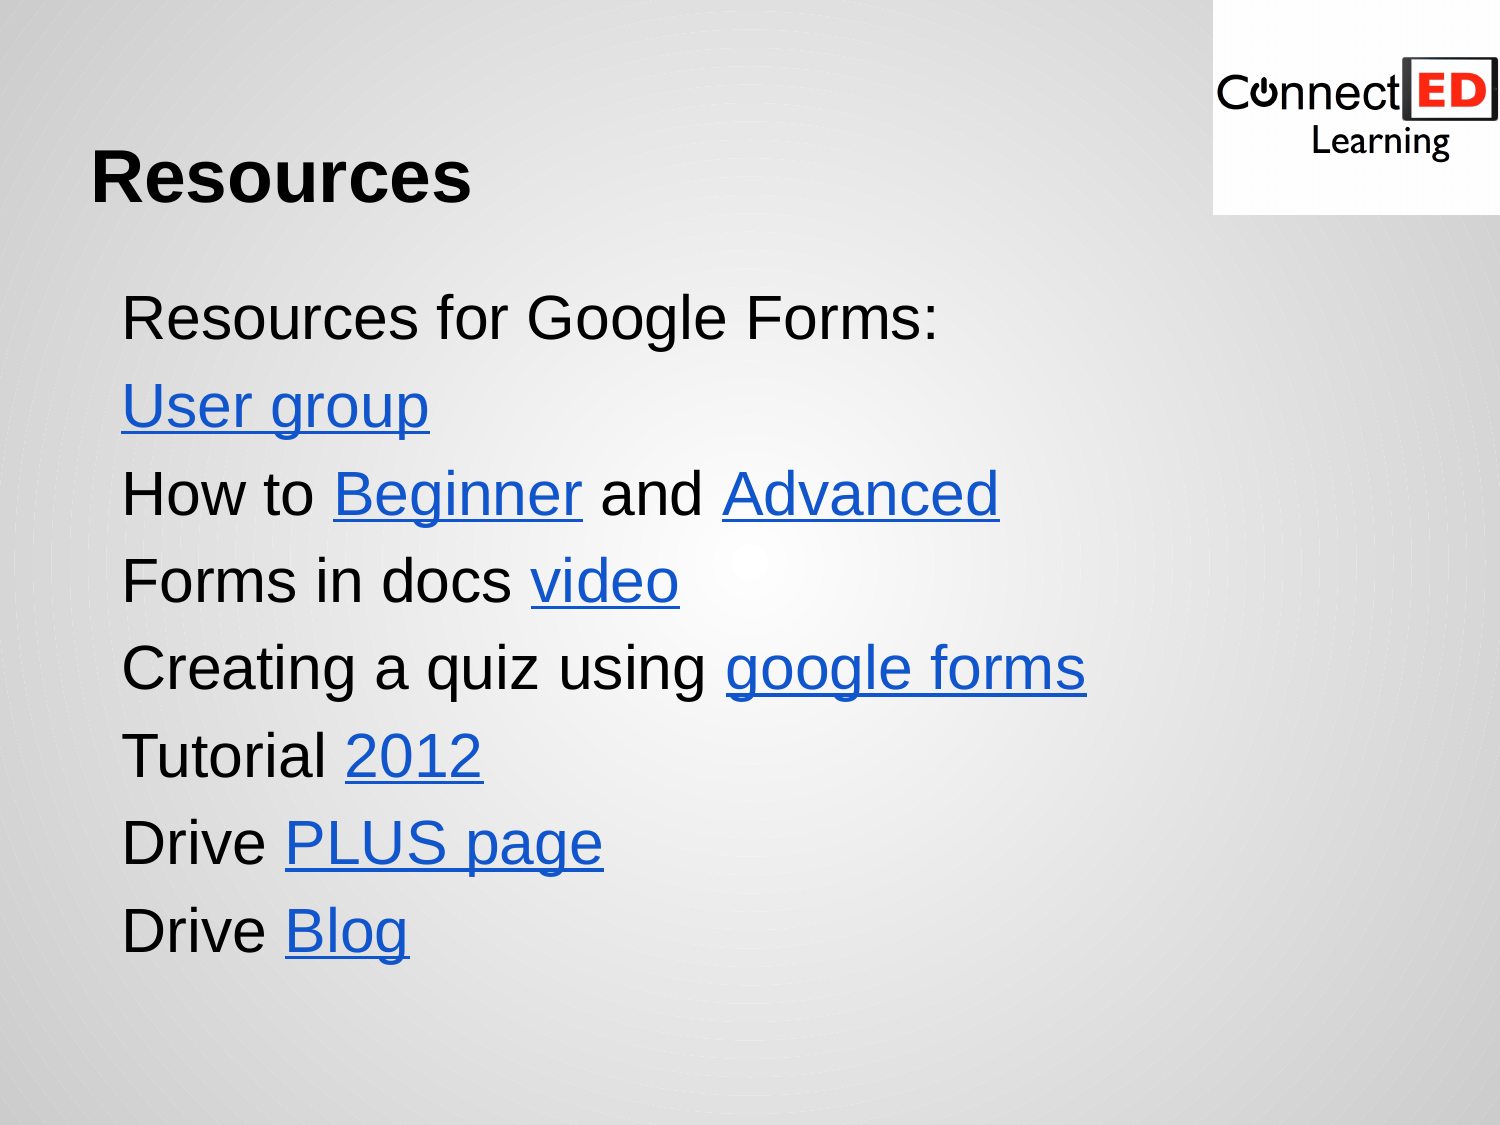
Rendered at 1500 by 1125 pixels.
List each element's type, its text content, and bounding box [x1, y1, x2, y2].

list Resources for Google Forms: User group How to Beginner and Advanced Forms in docs video Creating a quiz using google forms Tutorial 2012 Drive PLUS page Drive Blog [75, 262, 1425, 1078]
picture [1213, 0, 1500, 215]
title Resources [75, 45, 1425, 233]
